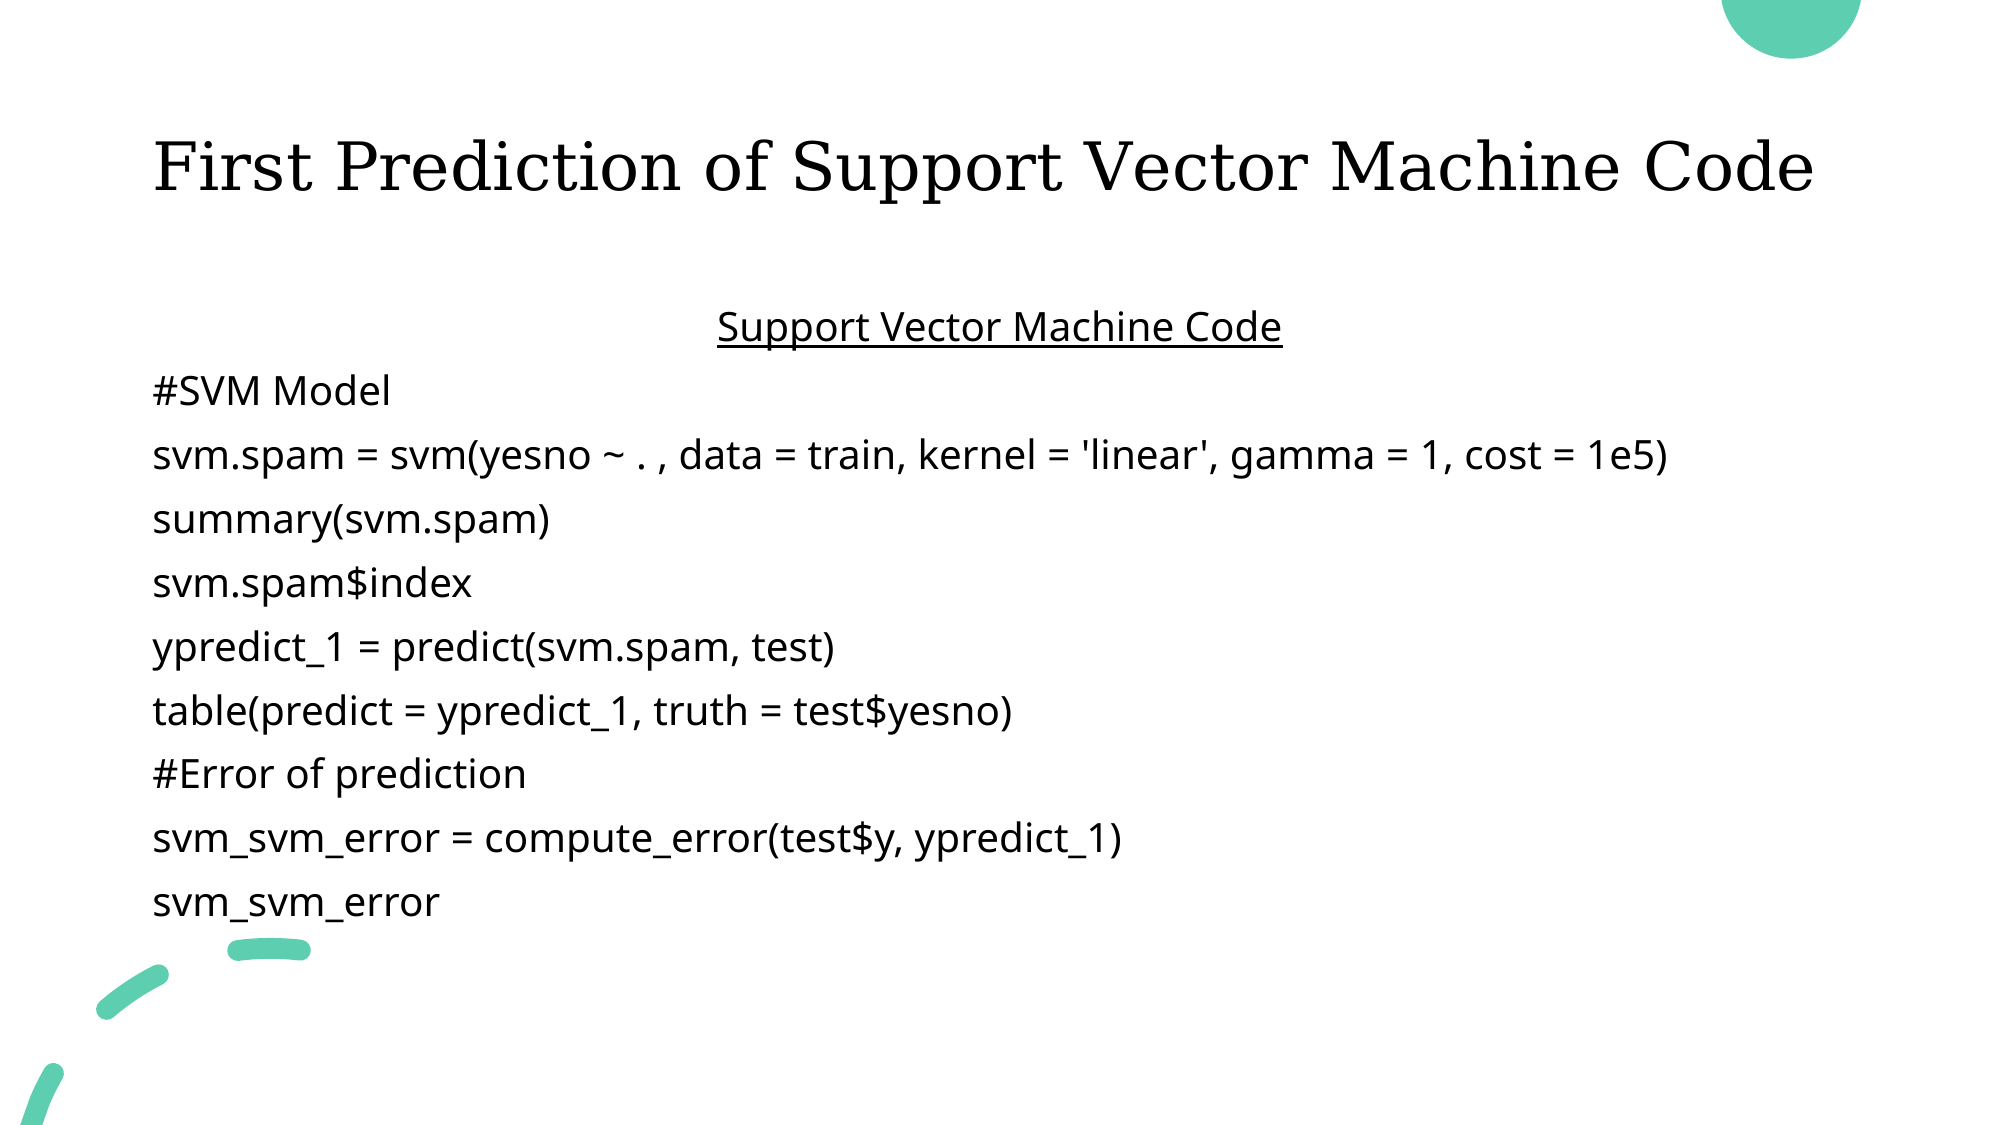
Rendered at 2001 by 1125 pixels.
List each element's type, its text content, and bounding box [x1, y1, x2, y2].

list Support Vector Machine Code #SVM Model svm.spam = svm(yesno ~ . , data = train, kernel = 'linear', gamma = 1, cost = 1e5) summary(svm.spam) svm.spam$index ypredict_1 = predict(svm.spam, test) table(predict = ypredict_1, truth = test$yesno) #Error of prediction svm_svm_error = compute_error(test$y, ypredict_1) svm_svm_error [137, 299, 1863, 933]
title First Prediction of Support Vector Machine Code [137, 59, 1863, 278]
